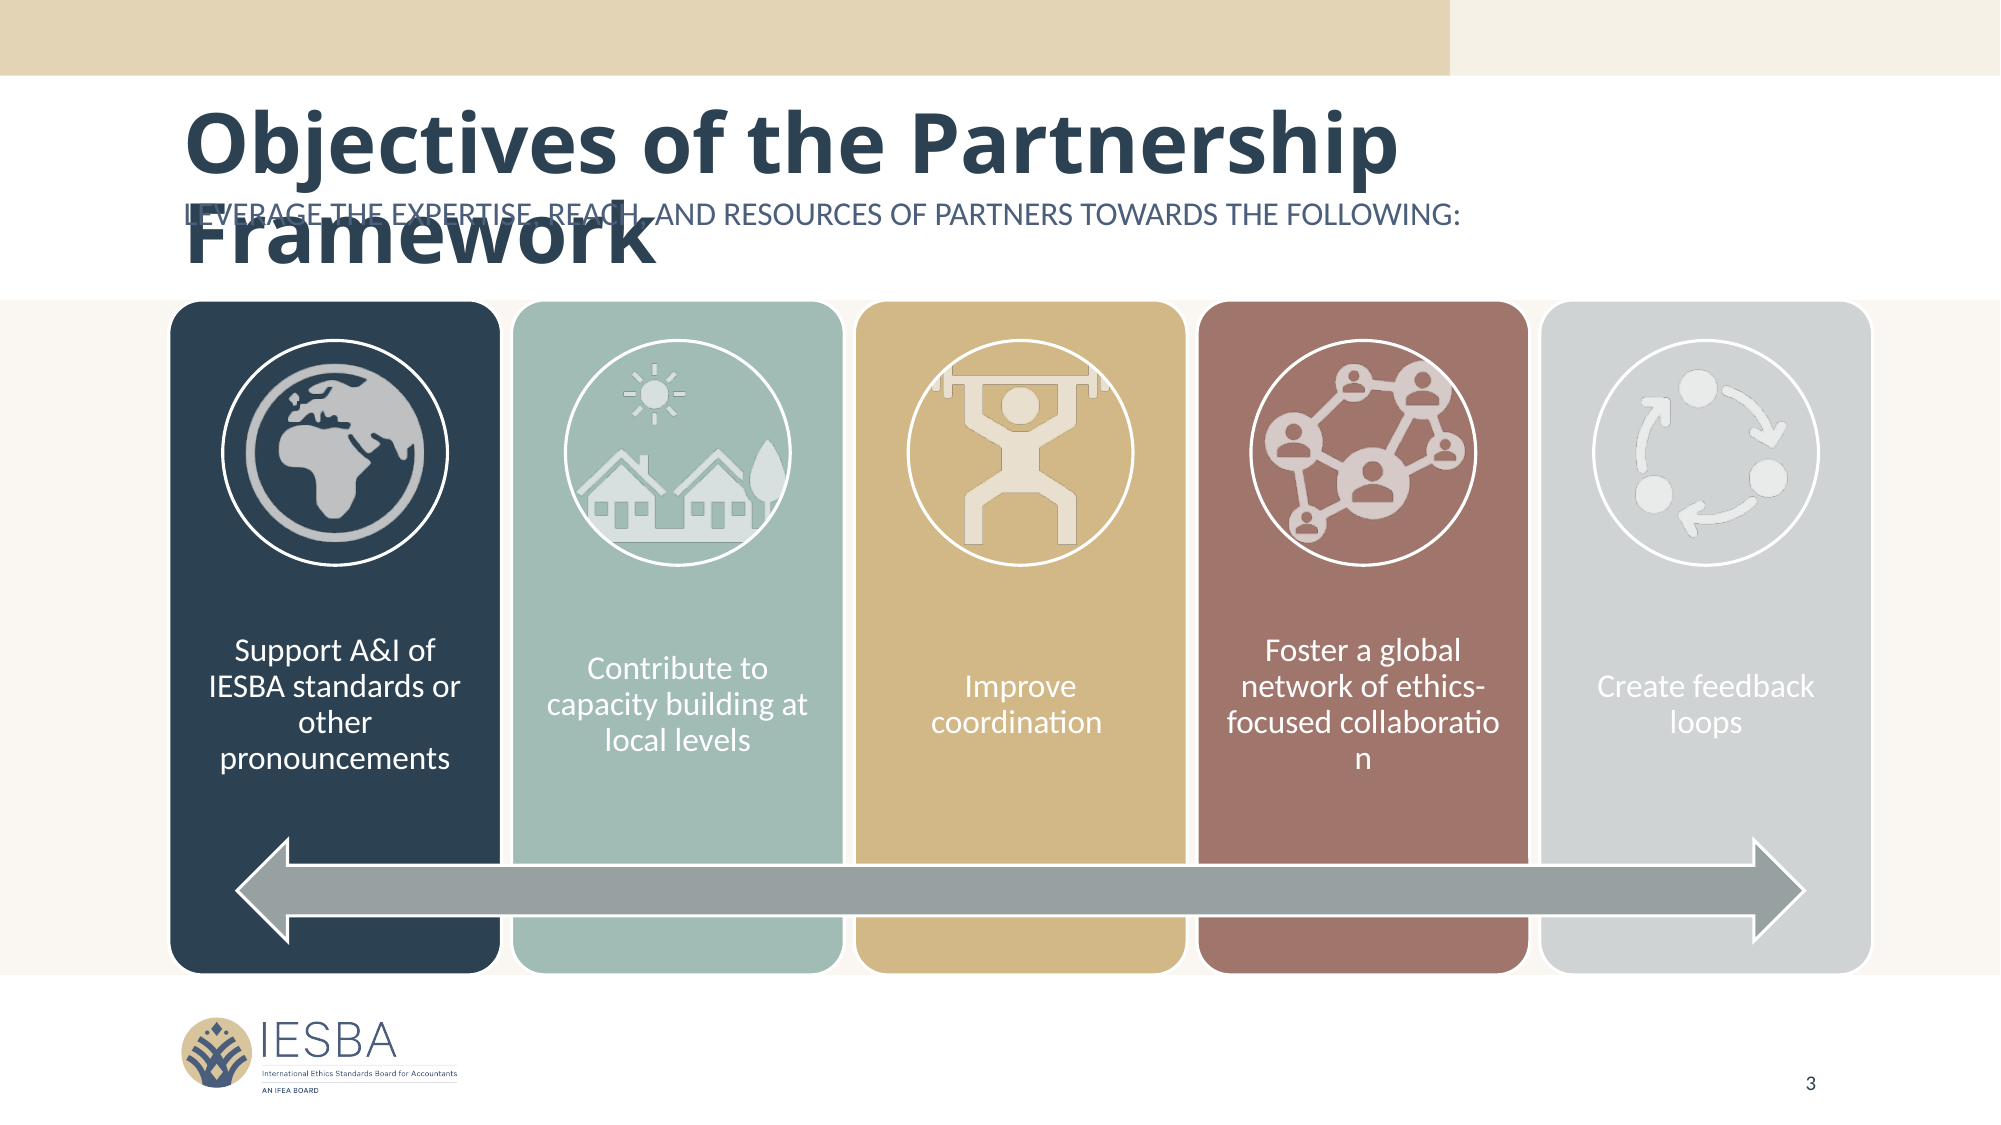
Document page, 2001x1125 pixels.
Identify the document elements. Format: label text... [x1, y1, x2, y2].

picture [168, 1001, 475, 1111]
list leverage the expertise, reach, and resources of partners towards the following: [168, 189, 1832, 273]
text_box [168, 299, 1874, 976]
title Objectives of the Partnership Framework [168, 93, 1832, 150]
slide_number 3 [1760, 1039, 1832, 1125]
